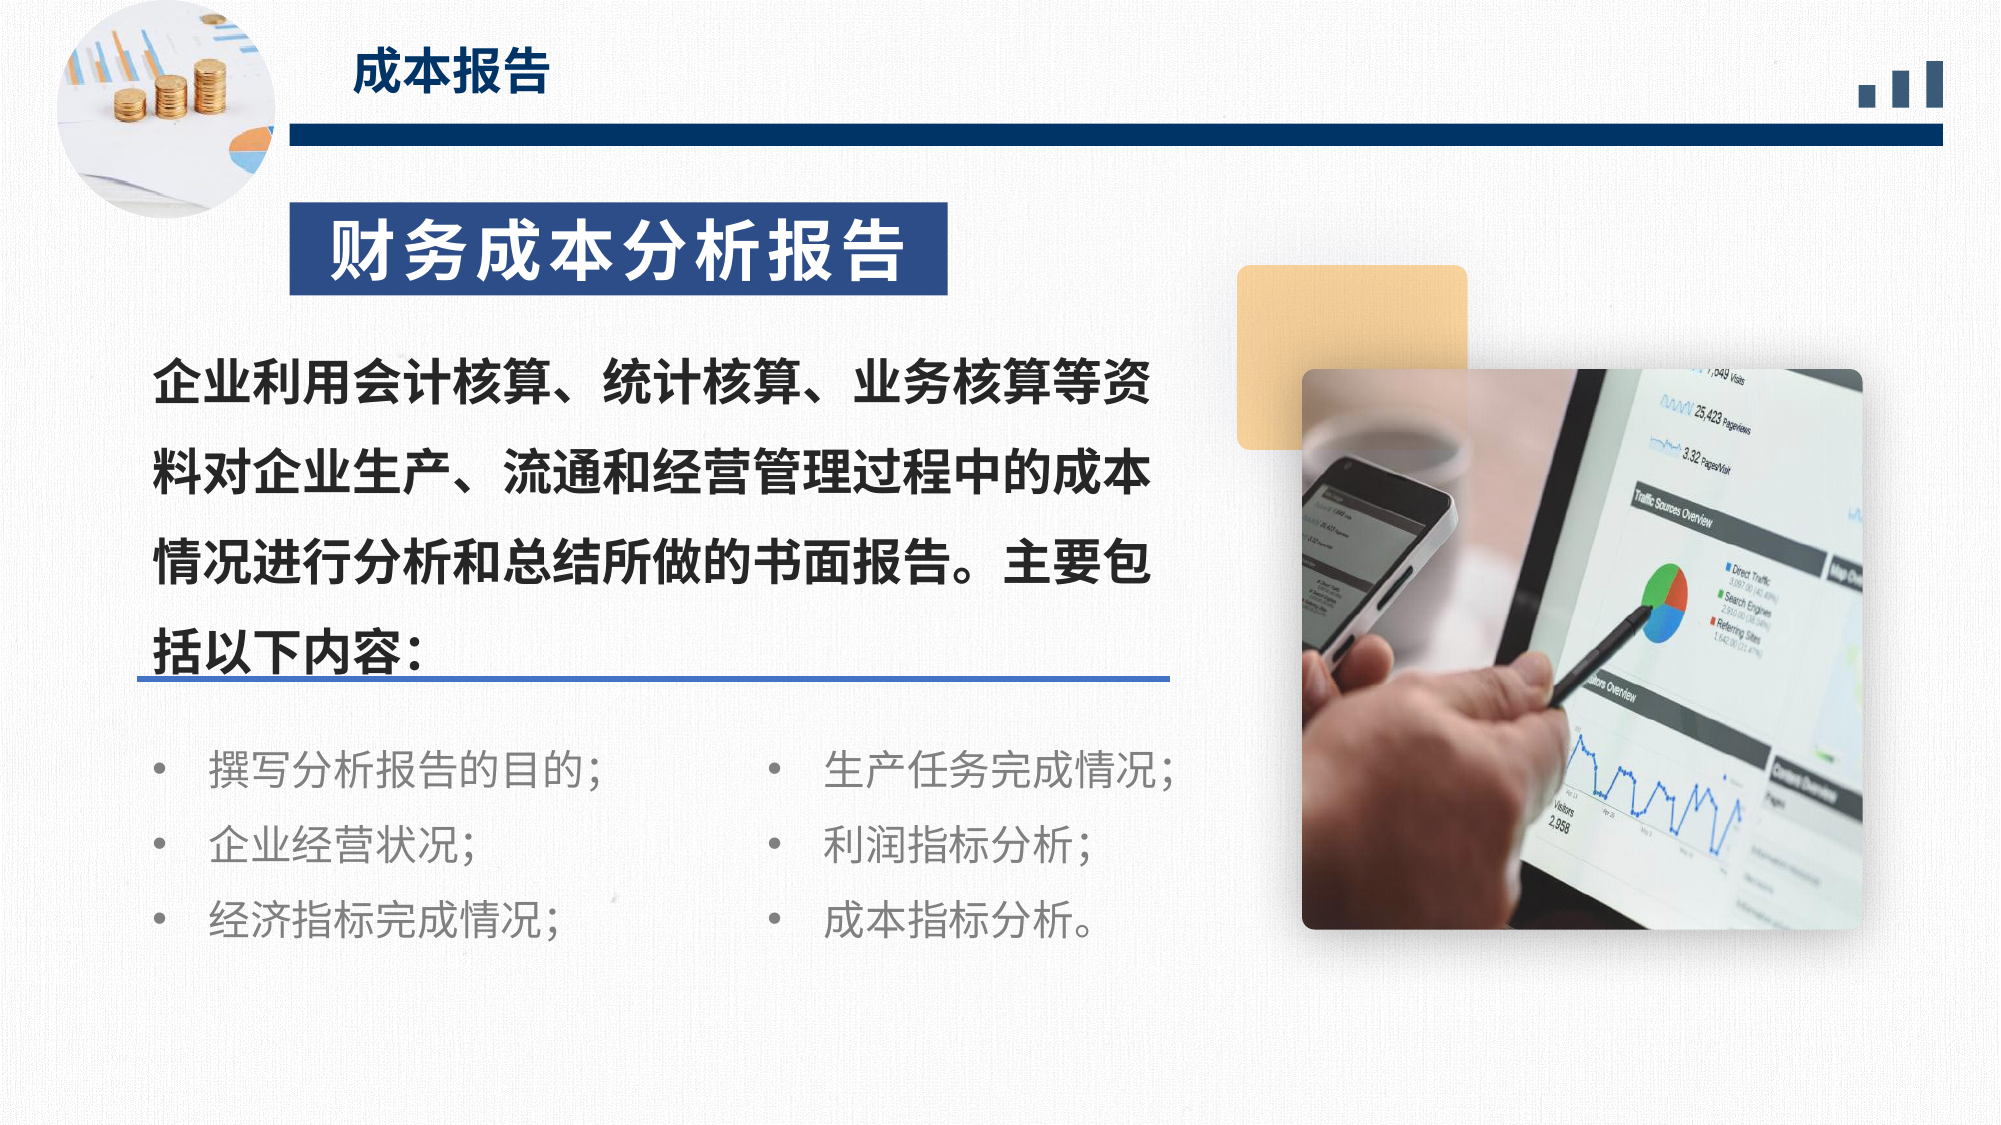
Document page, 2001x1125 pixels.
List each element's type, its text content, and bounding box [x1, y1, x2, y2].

text_box 生产任务完成情况； 利润指标分析； 成本指标分析。 [752, 711, 1269, 952]
text_box 企业利用会计核算、统计核算、业务核算等资料对企业生产、流通和经营管理过程中的成本情况进行分析和总结所做的书面报告。主要包括以下内容： [137, 313, 1170, 676]
text_box [289, 123, 1944, 147]
text_box 撰写分析报告的目的； 企业经营状况； 经济指标完成情况； [137, 711, 654, 952]
picture [0, 0, 2001, 1125]
text_box [55, 0, 277, 220]
text_box 企业利用会计核算、统计核算、业务核算等资料对企业生产、流通和经营管理过程中的成本情况进行分析和总结所做的书面报告。主要包括以下内容： [137, 682, 1170, 688]
text_box 成本报告 [337, 31, 568, 107]
text_box [1235, 264, 1469, 451]
text_box 财务成本分析报告 [289, 201, 949, 296]
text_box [1858, 60, 1944, 108]
text_box [1301, 368, 1864, 931]
